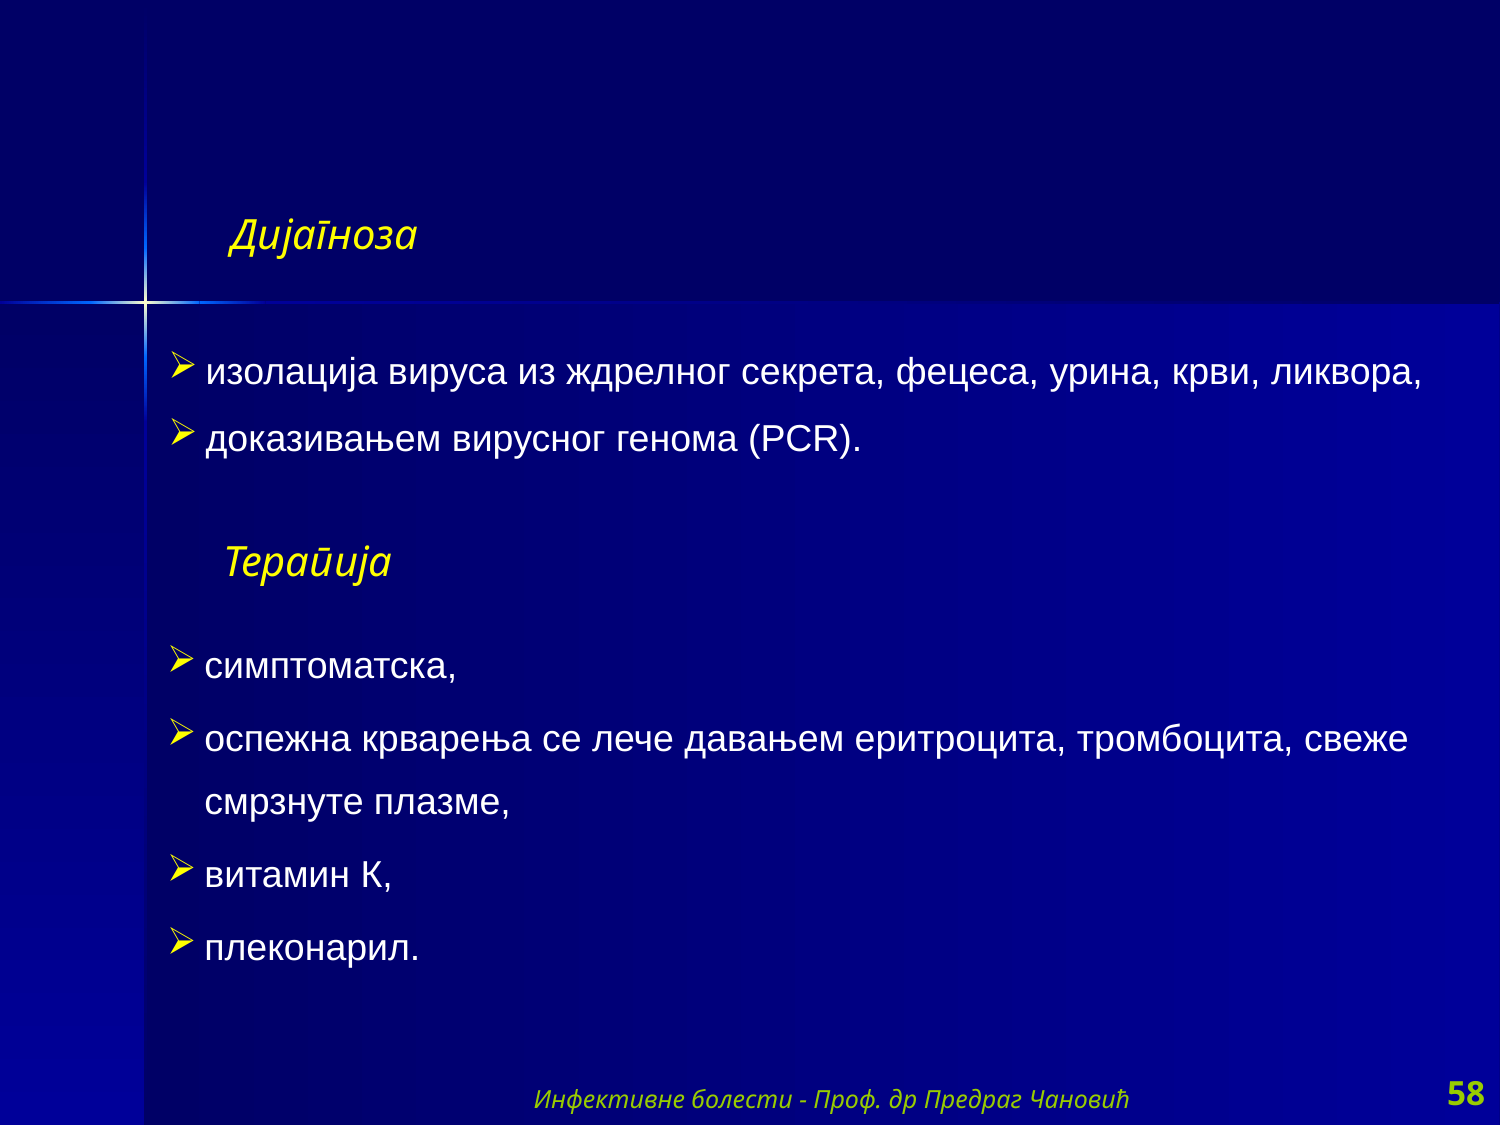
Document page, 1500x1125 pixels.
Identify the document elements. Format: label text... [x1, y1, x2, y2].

slide_number 58 [1345, 1049, 1500, 1125]
text_box Дијагноза [216, 200, 474, 266]
footer Инфективне болести - Проф. др Предраг Чановић [430, 1049, 1235, 1125]
text_box симптоматска, оспежна крварења се лече давањем еритроцита, тромбоцита, свеже смрзнуте плазме, витамин К, плеконарил. [152, 615, 1466, 976]
text_box изолација вируса из ждрелног секрета, фецеса, урина, крви, ликвора, доказивањем вирусног генома (PCR). [153, 316, 1485, 467]
text_box Терапија [208, 527, 446, 593]
